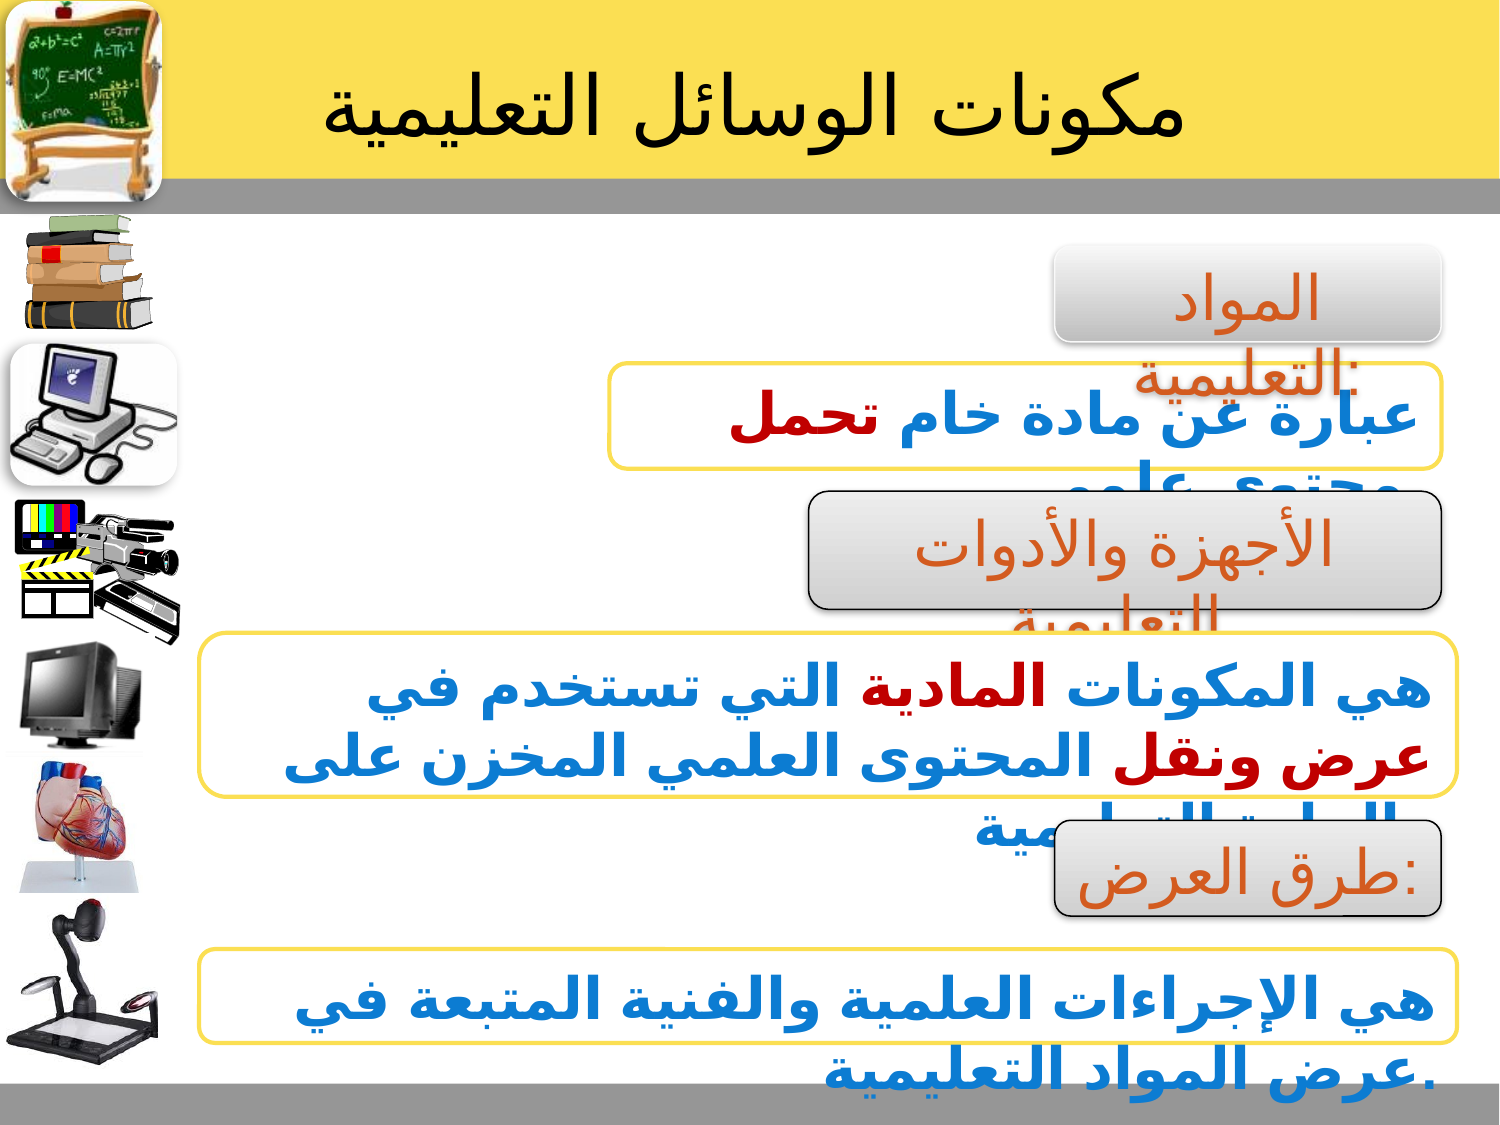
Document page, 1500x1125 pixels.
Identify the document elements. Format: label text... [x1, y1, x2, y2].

text_box هي المكونات المادية التي تستخدم في عرض ونقل المحتوى العلمي المخزن على المادة التعليمية. [197, 630, 1460, 799]
text_box المواد التعليمية: [1053, 245, 1442, 343]
text_box عبارة عن مادة خام تحمل محتوى علمي. [607, 361, 1444, 471]
picture [0, 633, 158, 1083]
text_box طرق العرض: [1053, 819, 1442, 917]
title مكونات الوسائل التعليمية [74, 42, 1436, 162]
picture [5, 1, 162, 202]
picture [10, 343, 178, 486]
text_box الأجهزة والأدوات التعليمية [807, 490, 1443, 611]
text_box هي الإجراءات العلمية والفنية المتبعة في عرض المواد التعليمية. [196, 946, 1460, 1046]
